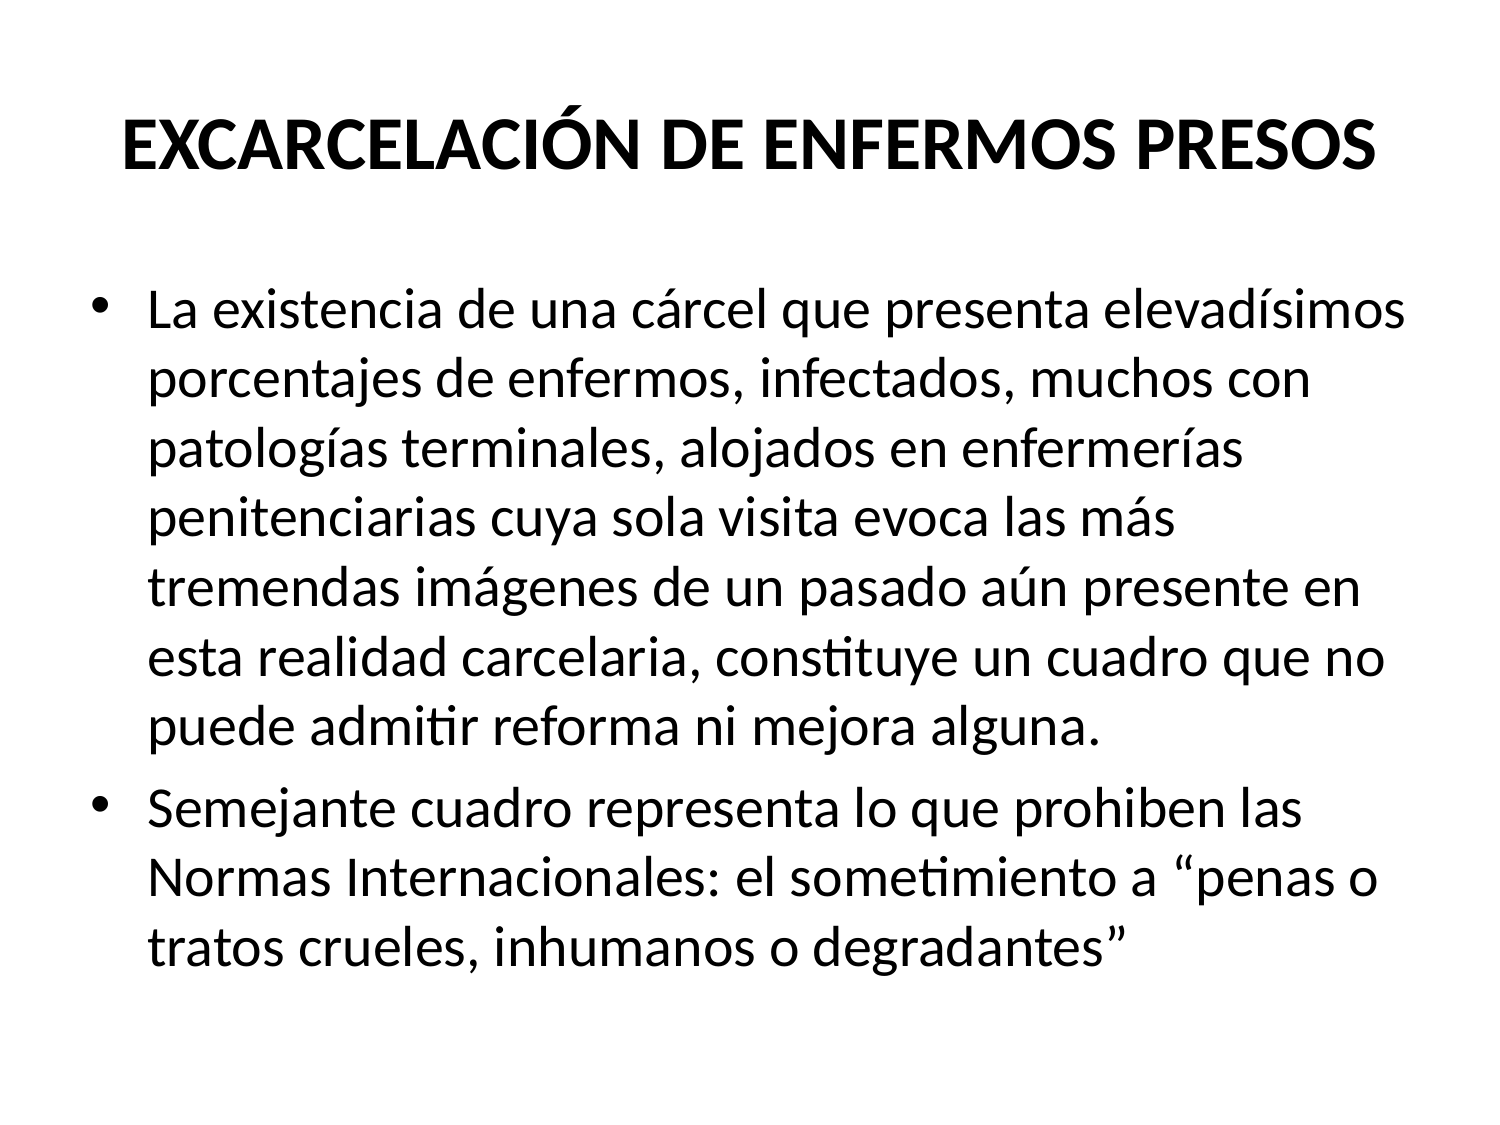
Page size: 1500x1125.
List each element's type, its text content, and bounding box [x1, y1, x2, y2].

list La existencia de una cárcel que presenta elevadísimos porcentajes de enfermos, infectados, muchos con patologías terminales, alojados en enfermerías penitenciarias cuya sola visita evoca las más tremendas imágenes de un pasado aún presente en esta realidad carcelaria, constituye un cuadro que no puede admitir reforma ni mejora alguna. Semejante cuadro representa lo que prohiben las Normas Internacionales: el sometimiento a “penas o tratos crueles, inhumanos o degradantes” [75, 262, 1425, 1005]
title EXCARCELACIÓN DE ENFERMOS PRESOS [75, 45, 1425, 233]
